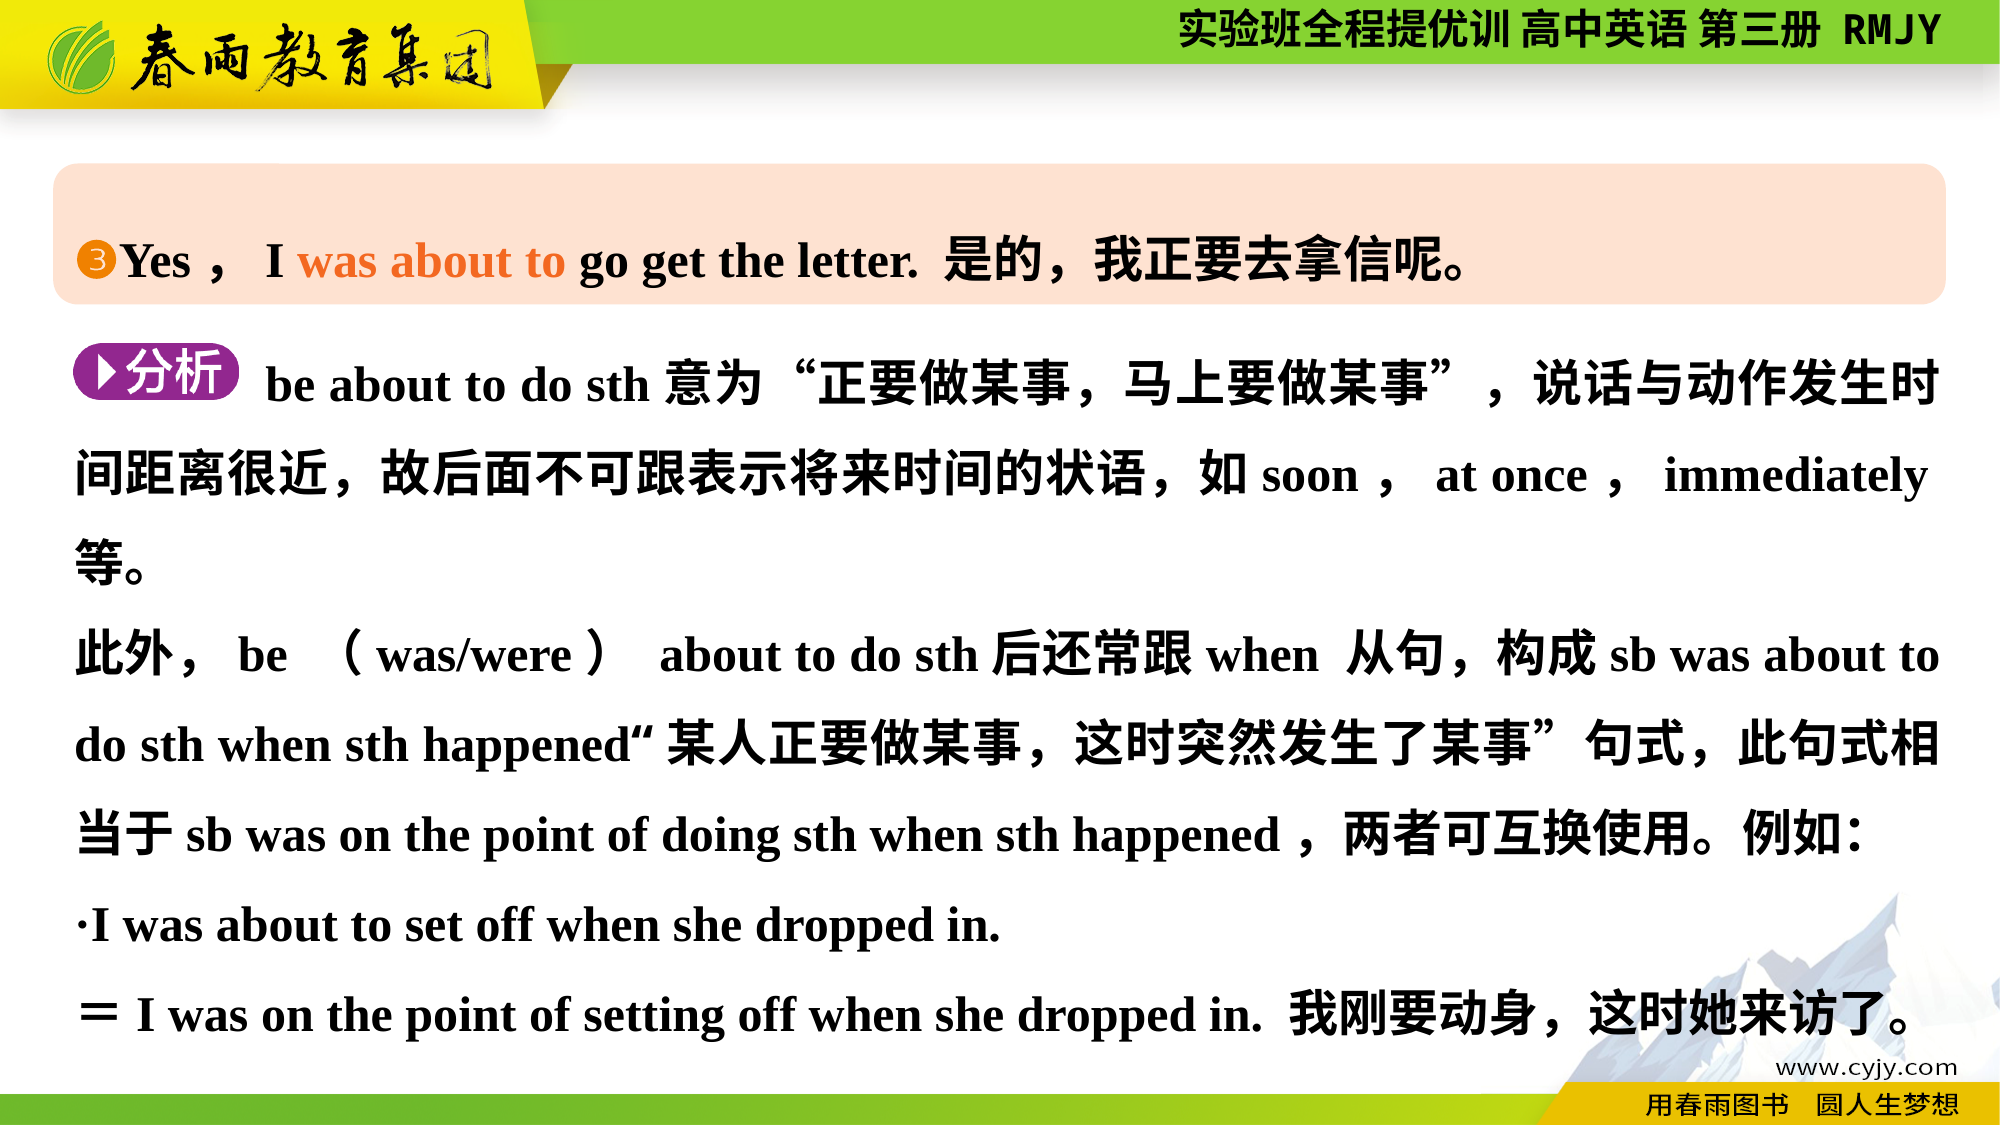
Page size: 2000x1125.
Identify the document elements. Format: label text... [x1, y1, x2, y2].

list ❸Yes，I was about to go get the letter. 是的，我正要去拿信呢。 [59, 189, 1944, 285]
text_box [54, 165, 1945, 303]
text_box be about to do sth意为“正要做某事，马上要做某事”，说话与动作发生时间距离很近，故后面不可跟表示将来时间的状语，如soon，at once，immediately等。 此外，be （was/were） about to do sth后还常跟when 从句，构成sb was about to do sth when sth happened“某人正要做某事，这时突然发生了某事”句式，此句式相当于sb was on the point of doing sth when sth happened，两者可互换使用。例如： ·I was about to set off when she dropped in. ＝I was on the point of setting off when she dropped in. 我刚要动身，这时她来访了。 [59, 314, 1956, 1050]
picture [0, 0, 2000, 1125]
